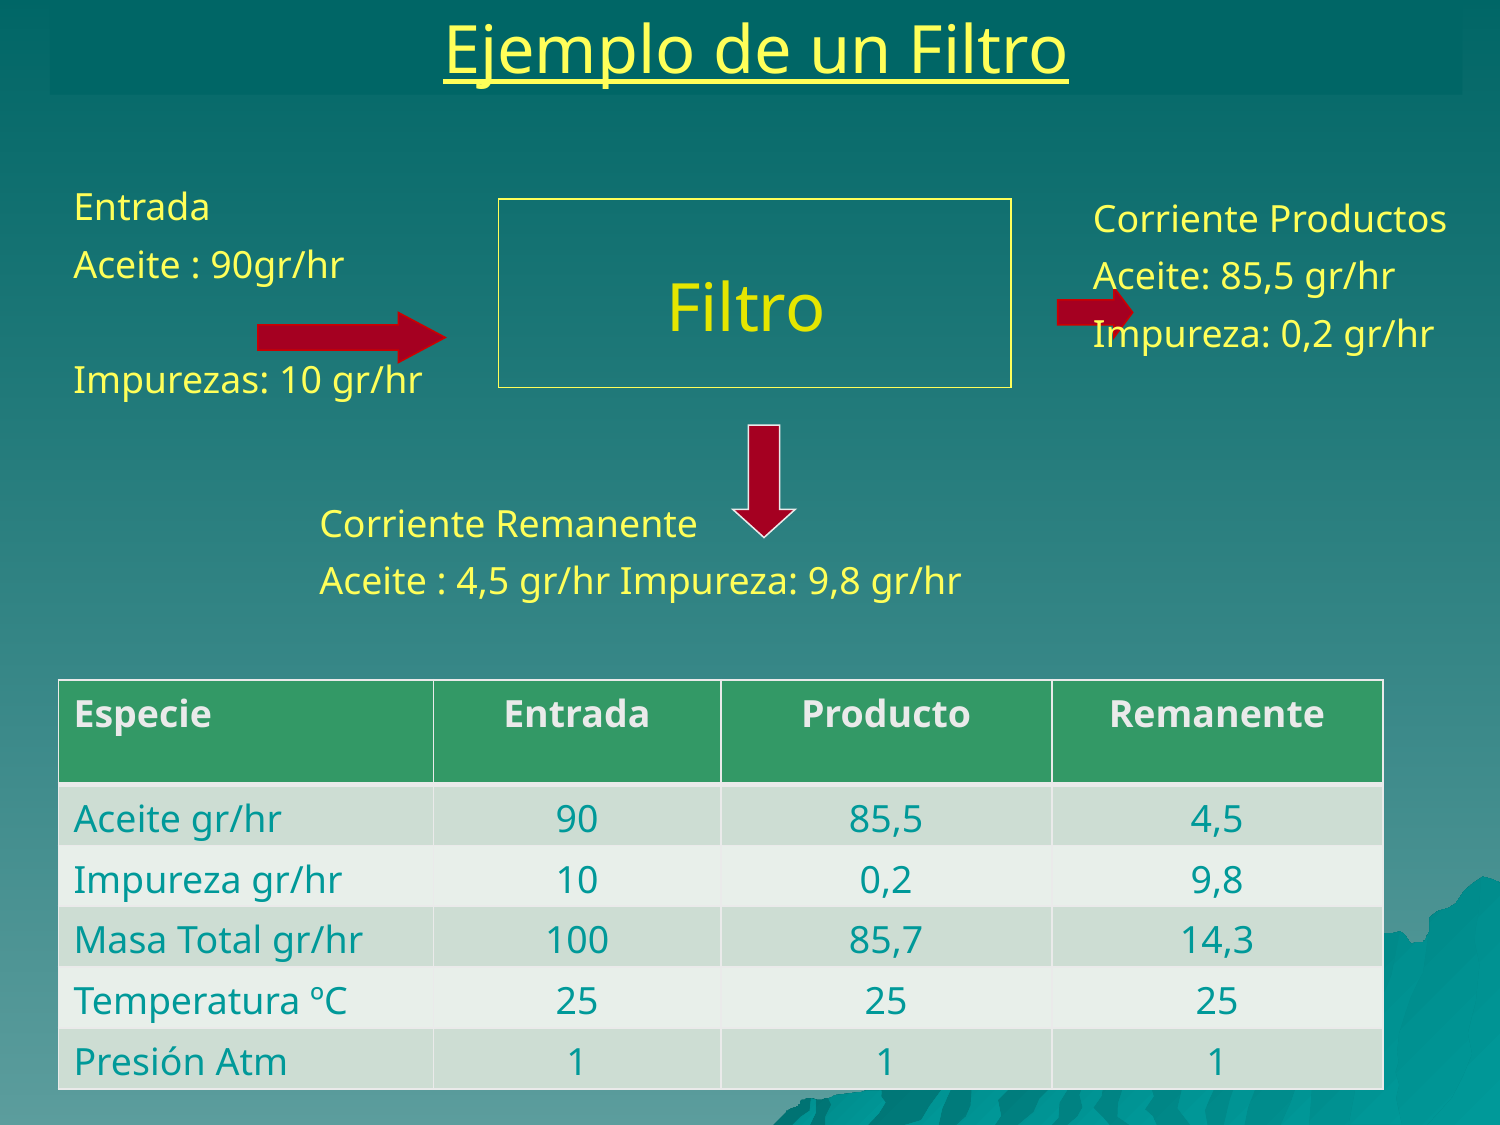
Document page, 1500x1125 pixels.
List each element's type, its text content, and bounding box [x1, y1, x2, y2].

table_cell 0,2 [722, 846, 1051, 905]
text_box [257, 198, 1134, 538]
table_cell 90 [434, 787, 720, 845]
table_cell 25 [434, 968, 720, 1027]
table_cell 85,5 [722, 787, 1051, 845]
table_header Entrada [434, 681, 720, 782]
table_cell 14,3 [1053, 907, 1382, 966]
table_cell 1 [722, 1029, 1051, 1088]
table_cell Temperatura ºC [59, 968, 433, 1027]
text_box Ejemplo de un Filtro [49, 0, 1463, 95]
table_header Especie [59, 681, 433, 782]
text_box Corriente Productos Aceite: 85,5 gr/hr Impureza: 0,2 gr/hr [1078, 187, 1500, 363]
table_cell 10 [434, 846, 720, 905]
table_cell 1 [434, 1029, 720, 1088]
text_box Entrada Aceite : 90gr/hr Impurezas: 10 gr/hr [58, 175, 504, 409]
table_cell Aceite gr/hr [59, 787, 433, 845]
table_cell Presión Atm [59, 1029, 433, 1088]
table_cell 1 [1053, 1029, 1382, 1088]
table_cell 25 [722, 968, 1051, 1027]
table_cell Impureza gr/hr [59, 846, 433, 905]
table_cell 85,7 [722, 907, 1051, 966]
table_cell 4,5 [1053, 787, 1382, 845]
table_header Producto [722, 681, 1051, 782]
table_header Remanente [1053, 681, 1382, 782]
table_cell 9,8 [1053, 846, 1382, 905]
table_cell 100 [434, 907, 720, 966]
text_box Corriente Remanente Aceite : 4,5 gr/hr Impureza: 9,8 gr/hr [304, 492, 1243, 610]
table_cell Masa Total gr/hr [59, 907, 433, 966]
table_cell 25 [1053, 968, 1382, 1027]
